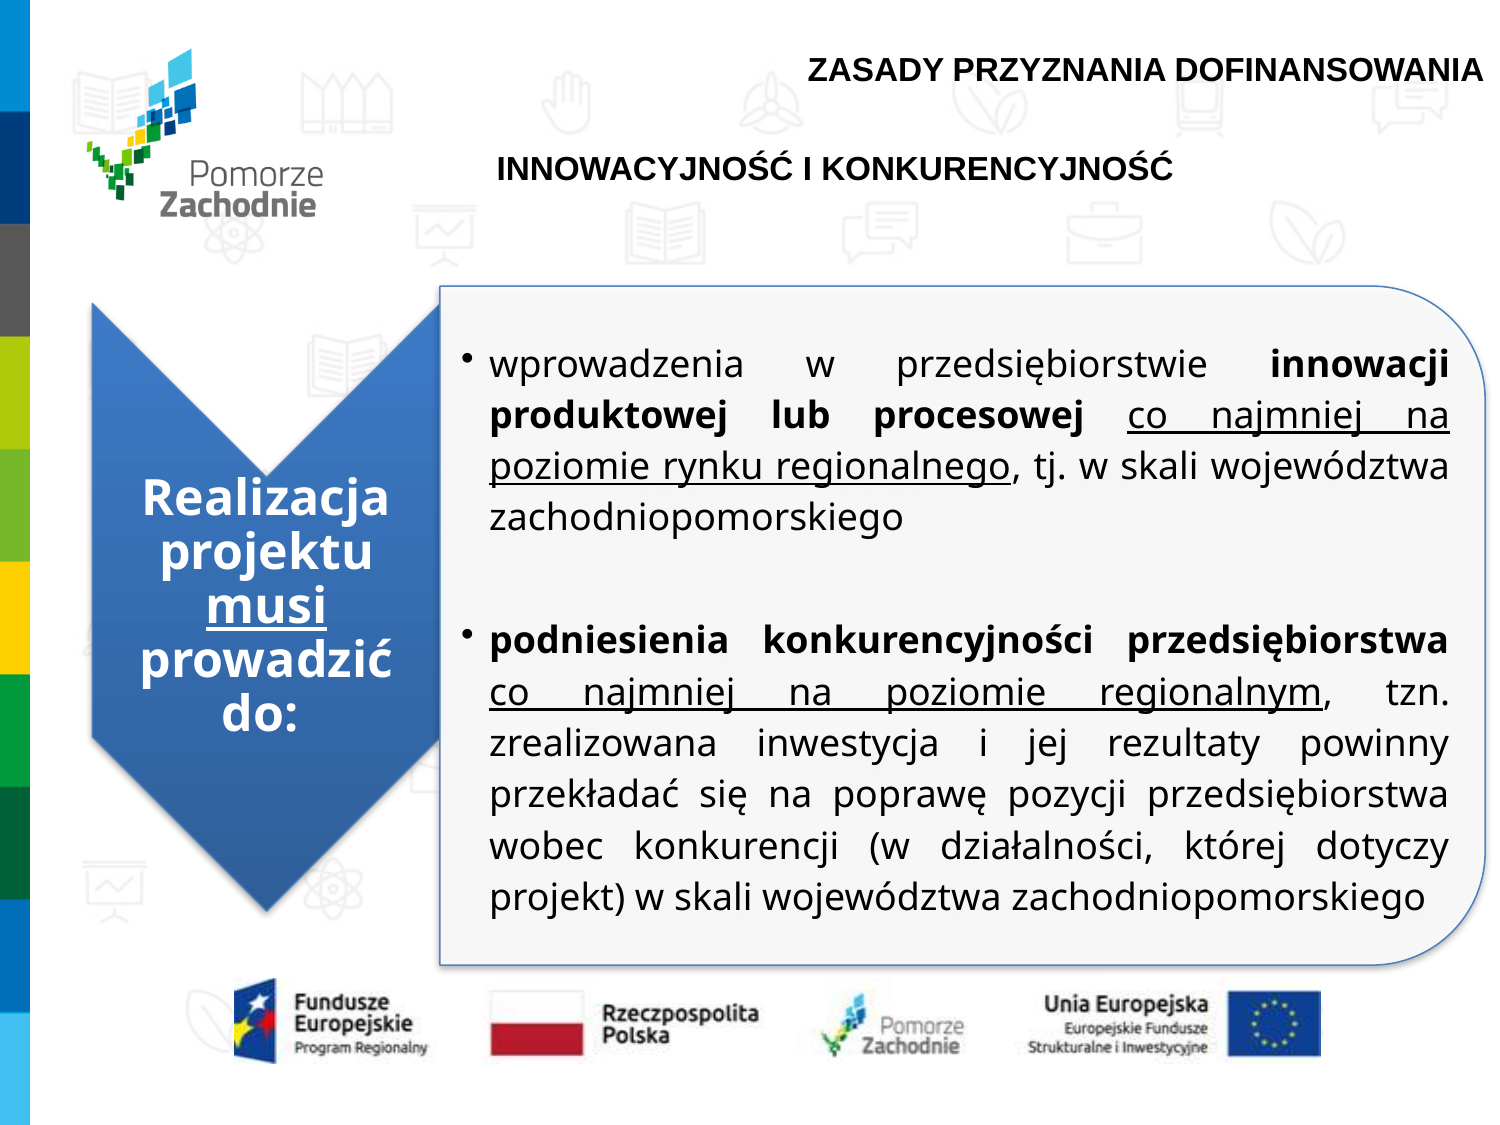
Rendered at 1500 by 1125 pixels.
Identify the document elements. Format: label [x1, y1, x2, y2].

picture [0, 0, 1500, 1125]
text_box [88, 285, 1500, 1037]
